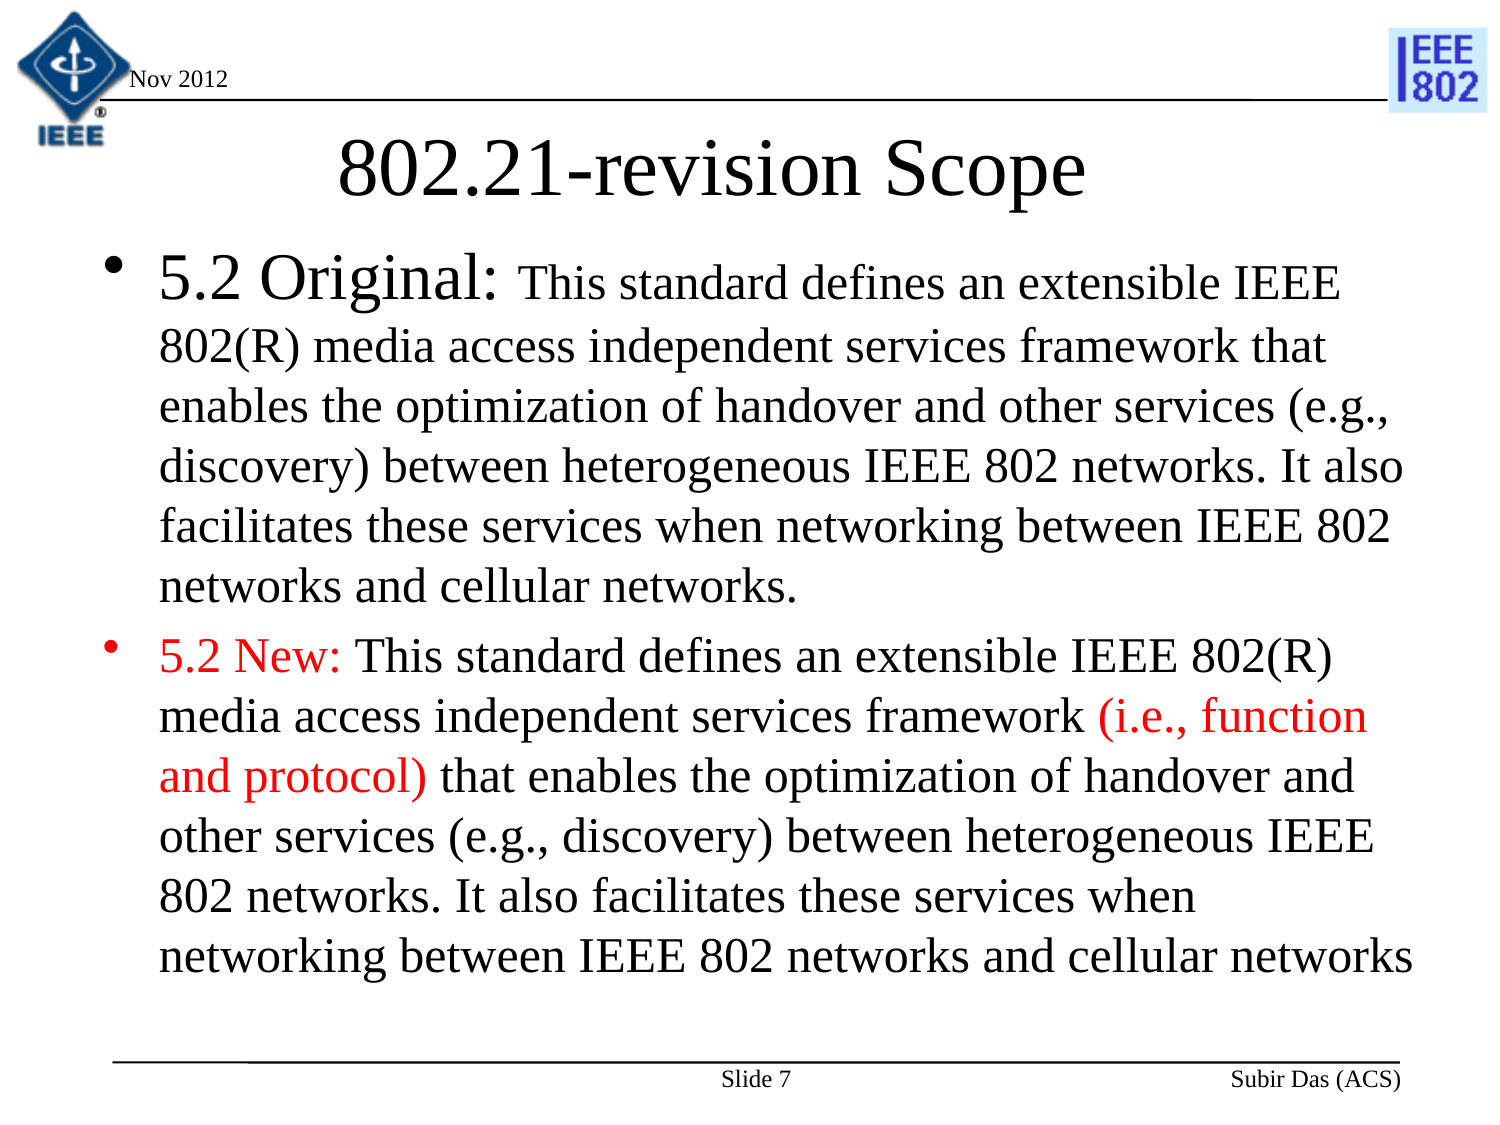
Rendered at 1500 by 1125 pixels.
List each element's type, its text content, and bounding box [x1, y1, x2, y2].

picture [1374, 9, 1499, 138]
picture [12, 9, 137, 150]
slide_number Slide 7 [712, 1061, 800, 1093]
footer Subir Das (ACS) [1228, 1061, 1402, 1093]
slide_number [114, 54, 422, 100]
list 5.2 Original: This standard defines an extensible IEEE 802(R) media access independent services framework that enables the optimization of handover and other services (e.g., discovery) between heterogeneous IEEE 802 networks. It also facilitates these services when networking between IEEE 802 networks and cellular networks. 5.2 New: This standard defines an extensible IEEE 802(R) media access independent services framework (i.e., function and protocol) that enables the optimization of handover and other services (e.g., discovery) between heterogeneous IEEE 802 networks. It also facilitates these services when networking between IEEE 802 networks and cellular networks [87, 224, 1451, 1076]
title 802.21-revision Scope [74, 74, 1351, 251]
